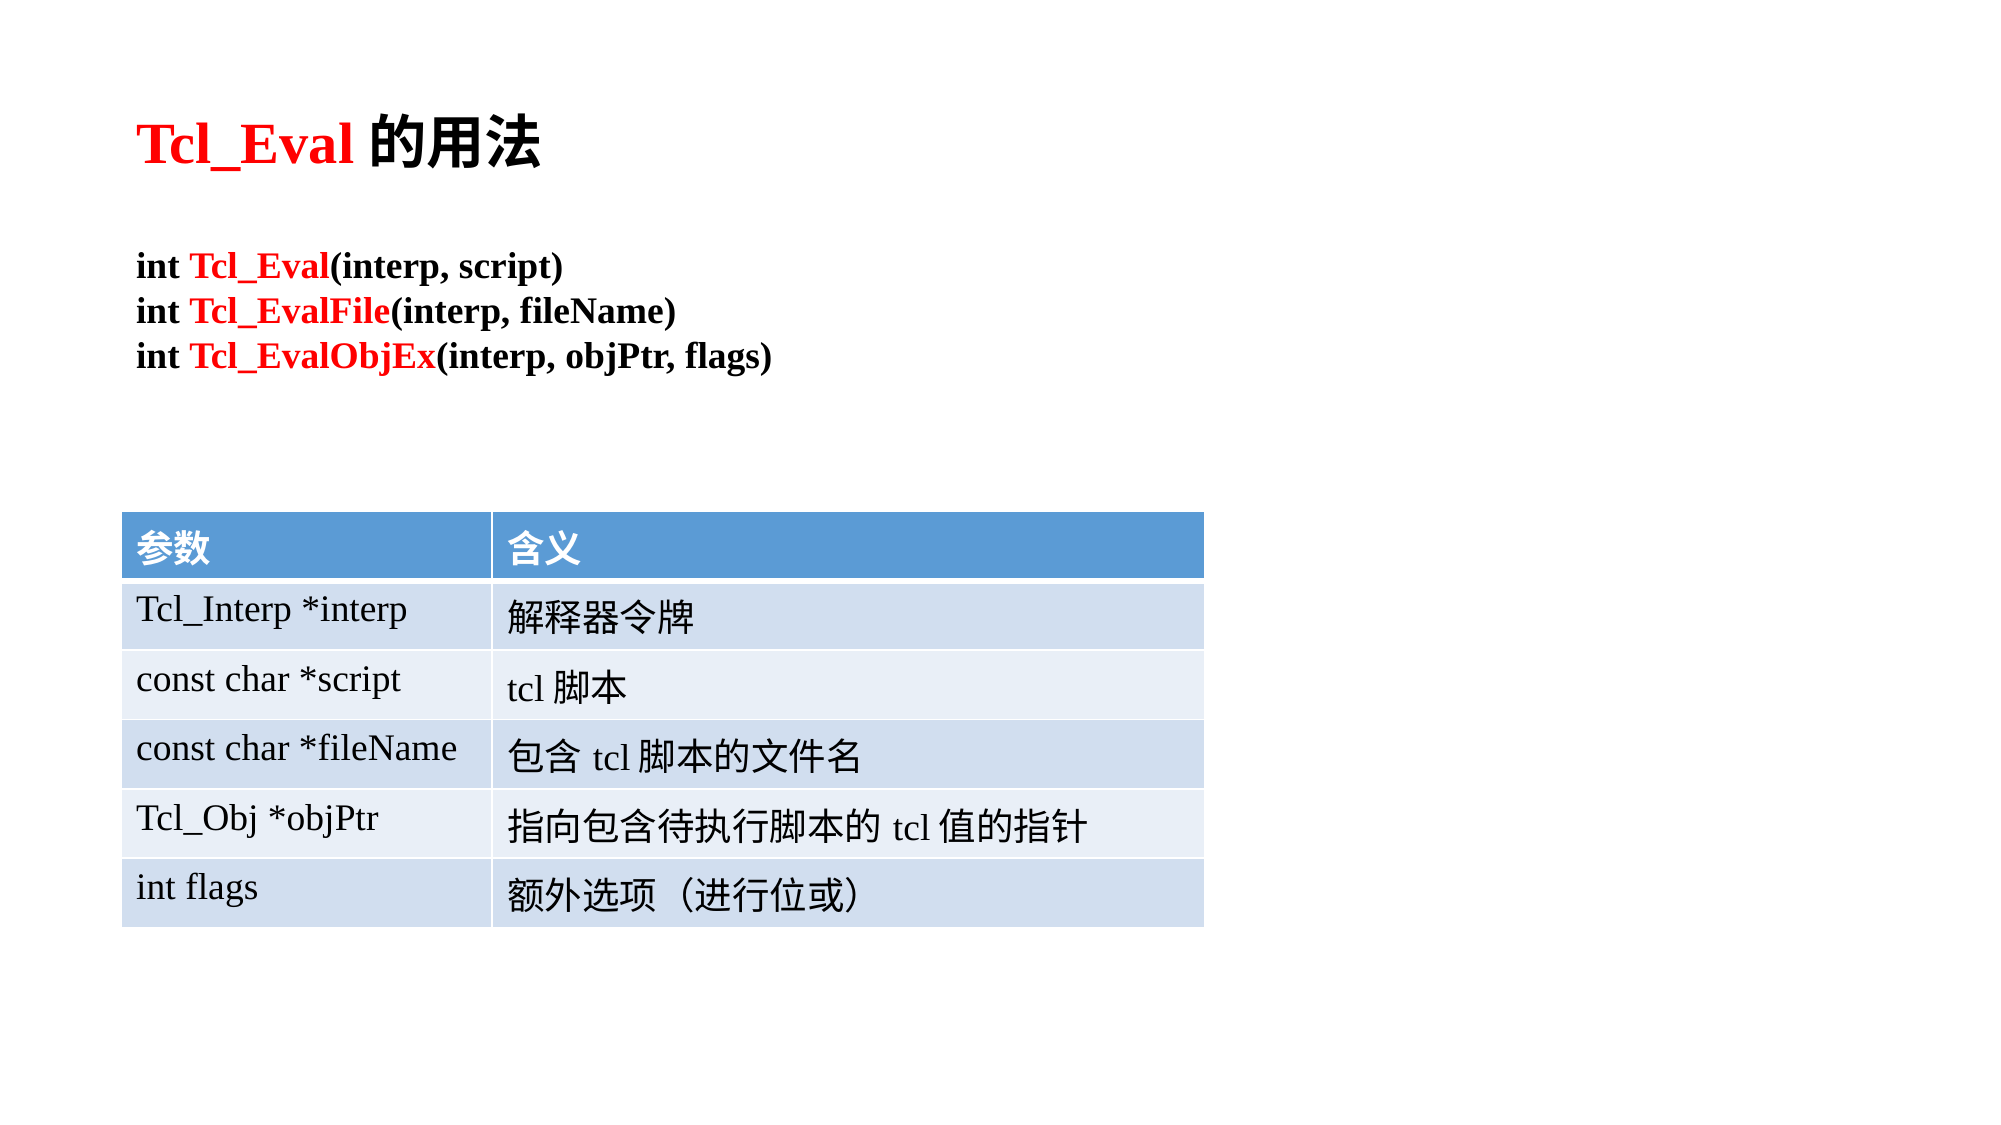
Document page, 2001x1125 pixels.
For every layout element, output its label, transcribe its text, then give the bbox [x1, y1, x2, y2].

table_cell int flags [122, 859, 491, 927]
table_cell 包含tcl脚本的文件名 [493, 720, 1204, 788]
table_cell const char *script [122, 651, 491, 719]
table_cell tcl脚本 [493, 651, 1204, 719]
table_cell 额外选项（进行位或） [493, 859, 1204, 927]
table_header 参数 [122, 512, 491, 578]
table_header 含义 [493, 512, 1204, 578]
table_cell const char *fileName [122, 720, 491, 788]
table_cell Tcl_Interp *interp [122, 584, 491, 649]
text_box Tcl_Eval的用法 [121, 49, 1847, 196]
table_cell 指向包含待执行脚本的tcl值的指针 [493, 790, 1204, 857]
text_box int Tcl_Eval(interp, script) int Tcl_EvalFile(interp, fileName) int Tcl_EvalObjEx(interp, objPtr, flags) [121, 233, 1122, 384]
table_cell Tcl_Obj *objPtr [122, 790, 491, 857]
table_cell 解释器令牌 [493, 584, 1204, 649]
